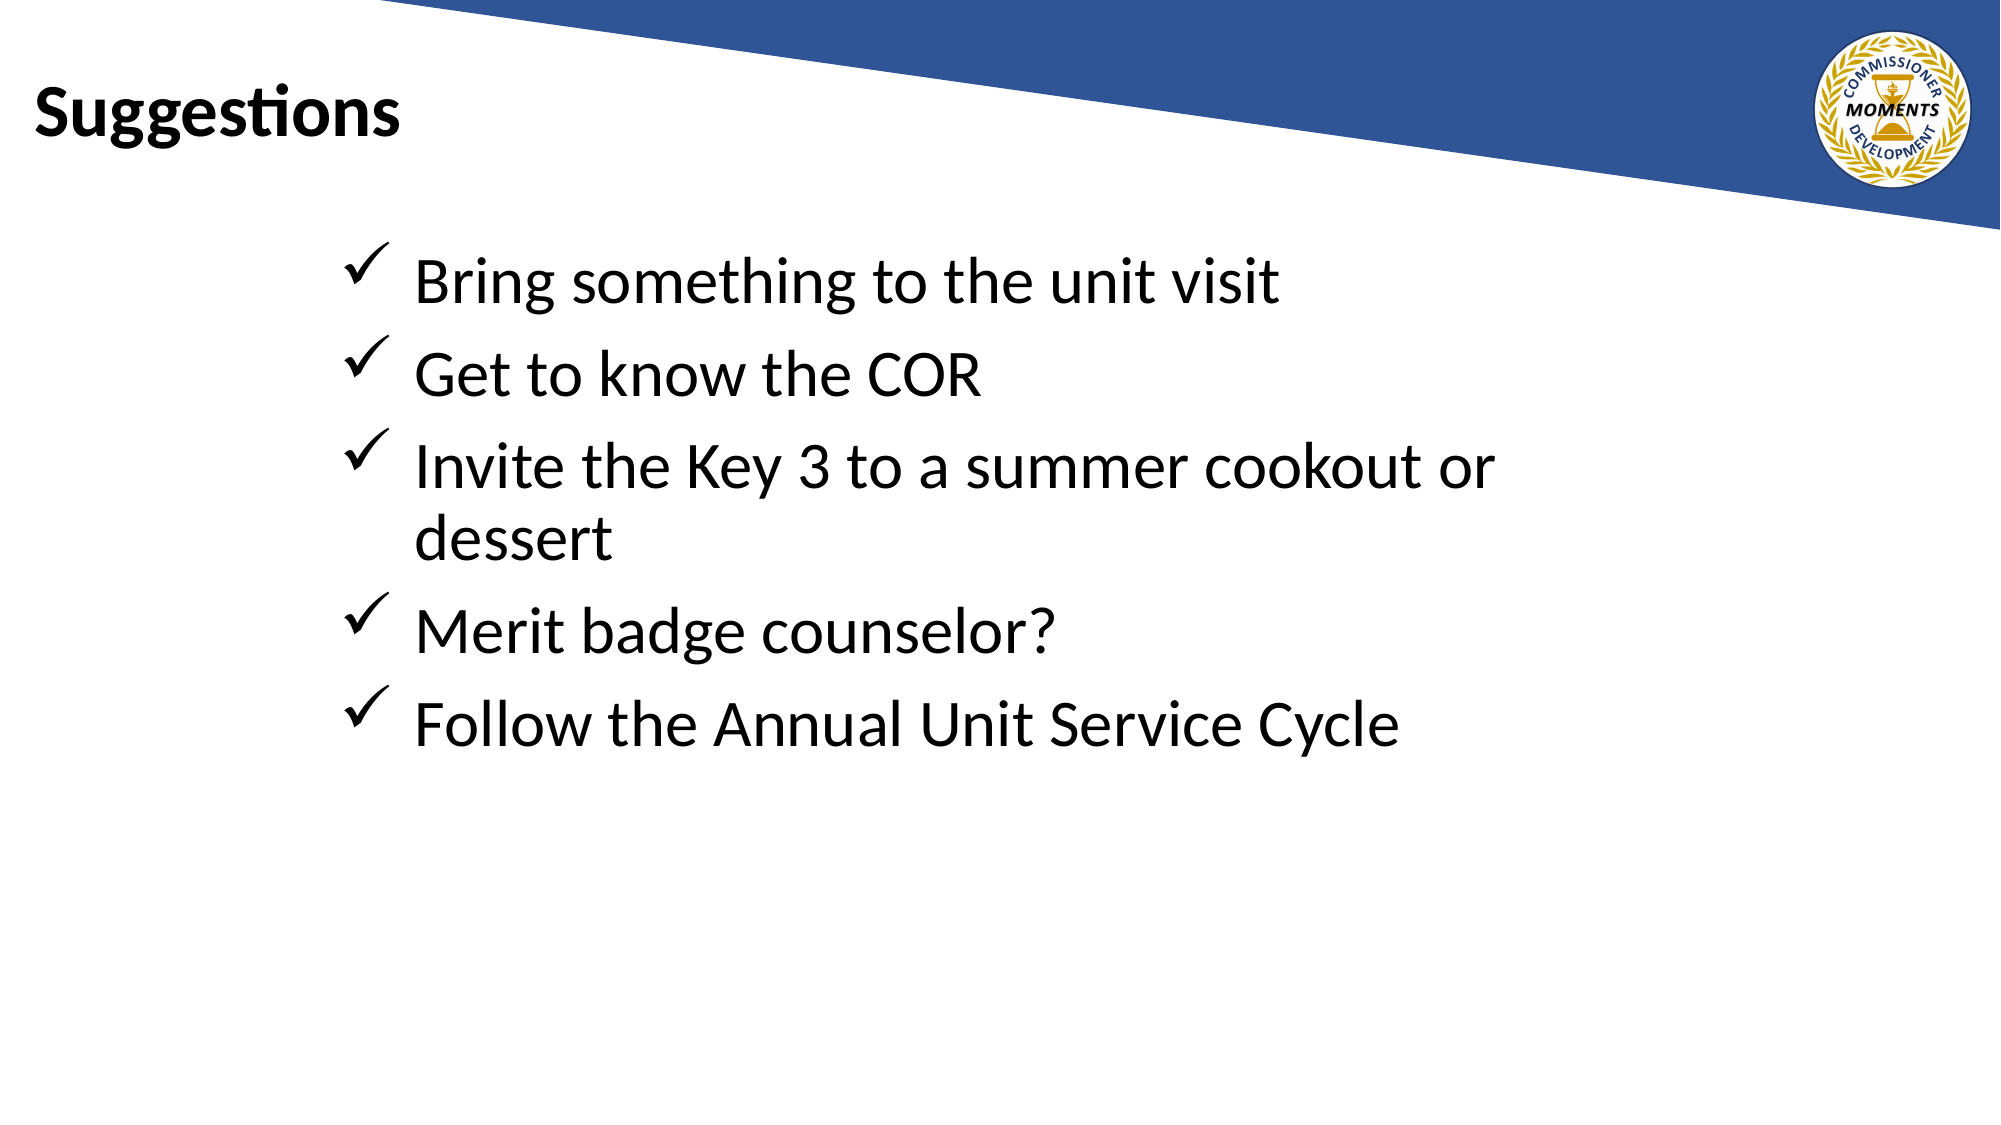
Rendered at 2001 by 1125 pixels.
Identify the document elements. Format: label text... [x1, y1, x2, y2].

picture [1813, 30, 1972, 189]
list Bring something to the unit visit Get to know the COR Invite the Key 3 to a summer cookout or dessert Merit badge counselor? Follow the Annual Unit Service Cycle [324, 238, 1675, 887]
title Suggestions [19, 18, 1092, 206]
